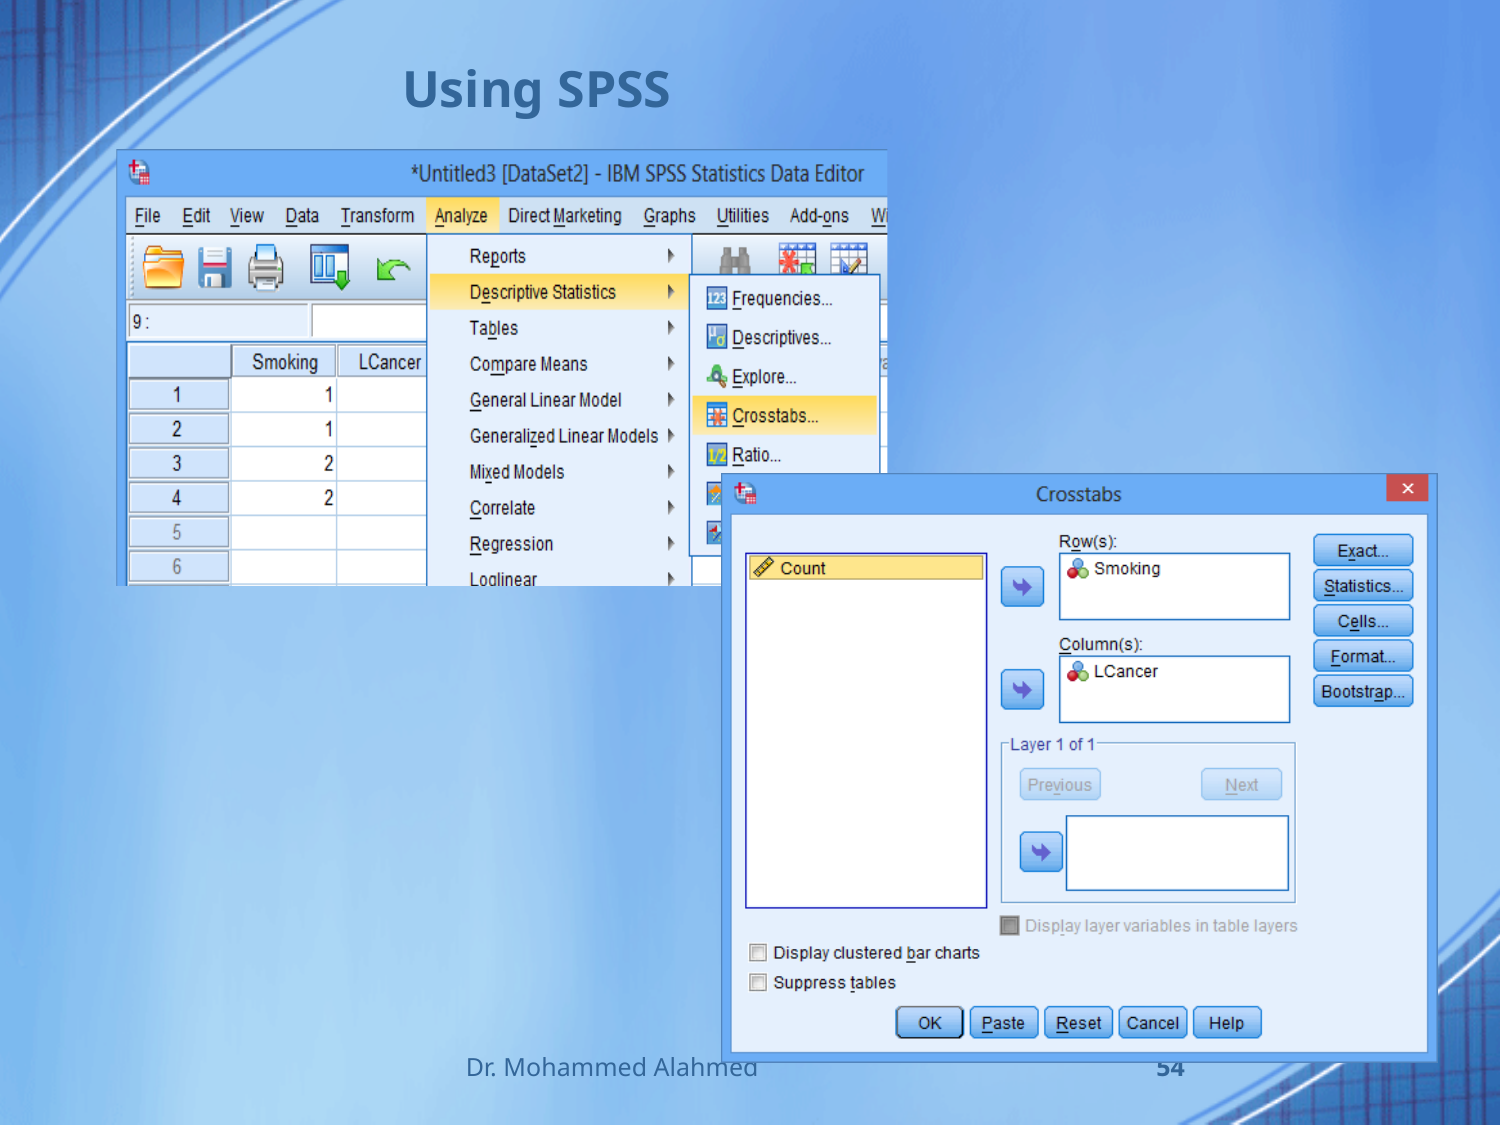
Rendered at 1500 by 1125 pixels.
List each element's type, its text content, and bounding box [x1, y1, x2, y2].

picture [0, 0, 1500, 1125]
footer Dr. Mohammed Alahmed [374, 1037, 851, 1100]
text_box Using SPSS [387, 49, 938, 125]
slide_number 54 [887, 1071, 1201, 1100]
